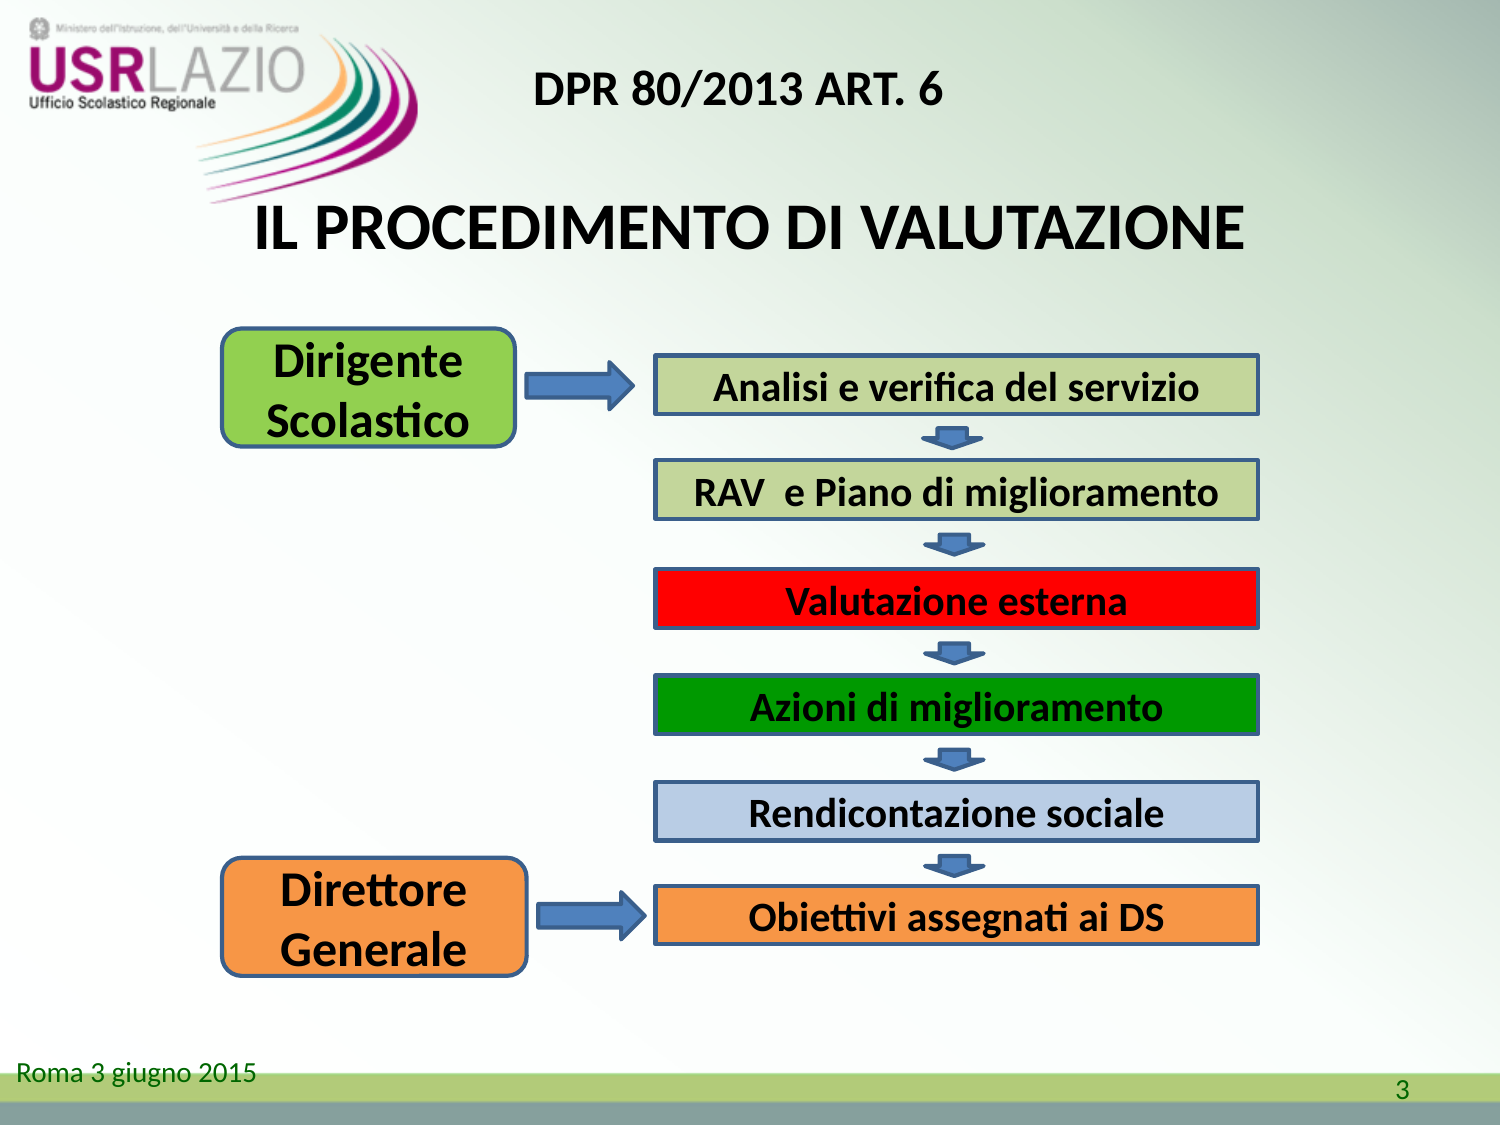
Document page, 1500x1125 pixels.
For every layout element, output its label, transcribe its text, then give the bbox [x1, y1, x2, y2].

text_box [221, 328, 1259, 977]
title [246, 45, 1301, 190]
list IL PROCEDIMENTO DI VALUTAZIONE [75, 190, 1425, 1035]
slide_number 3 [1074, 1057, 1425, 1118]
text_box DPR 80/2013 ART. 6 [242, 23, 1247, 148]
picture [0, 0, 1500, 1125]
footer Roma 3 giugno 2015 [0, 1058, 475, 1119]
